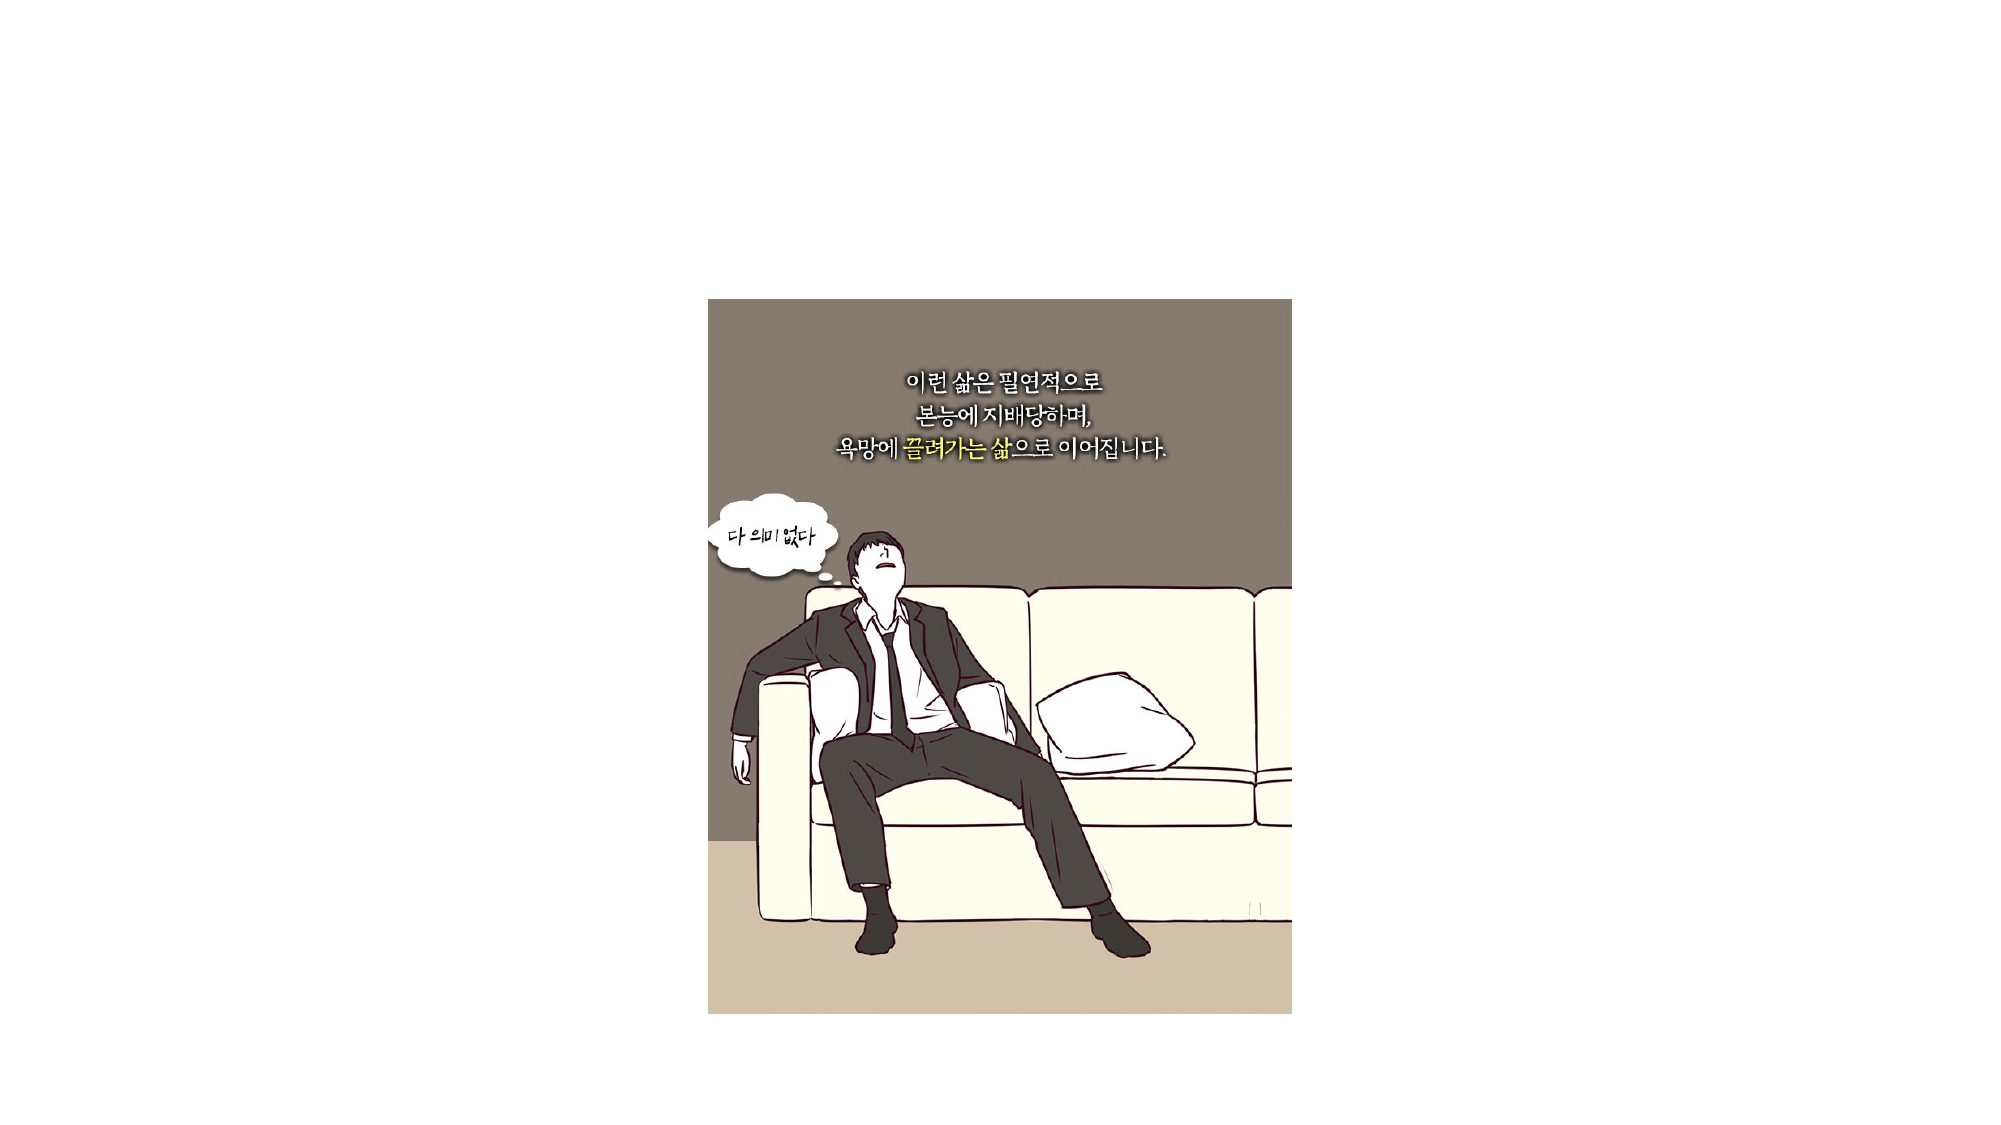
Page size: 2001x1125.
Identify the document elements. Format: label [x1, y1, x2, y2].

list [707, 299, 1292, 1014]
